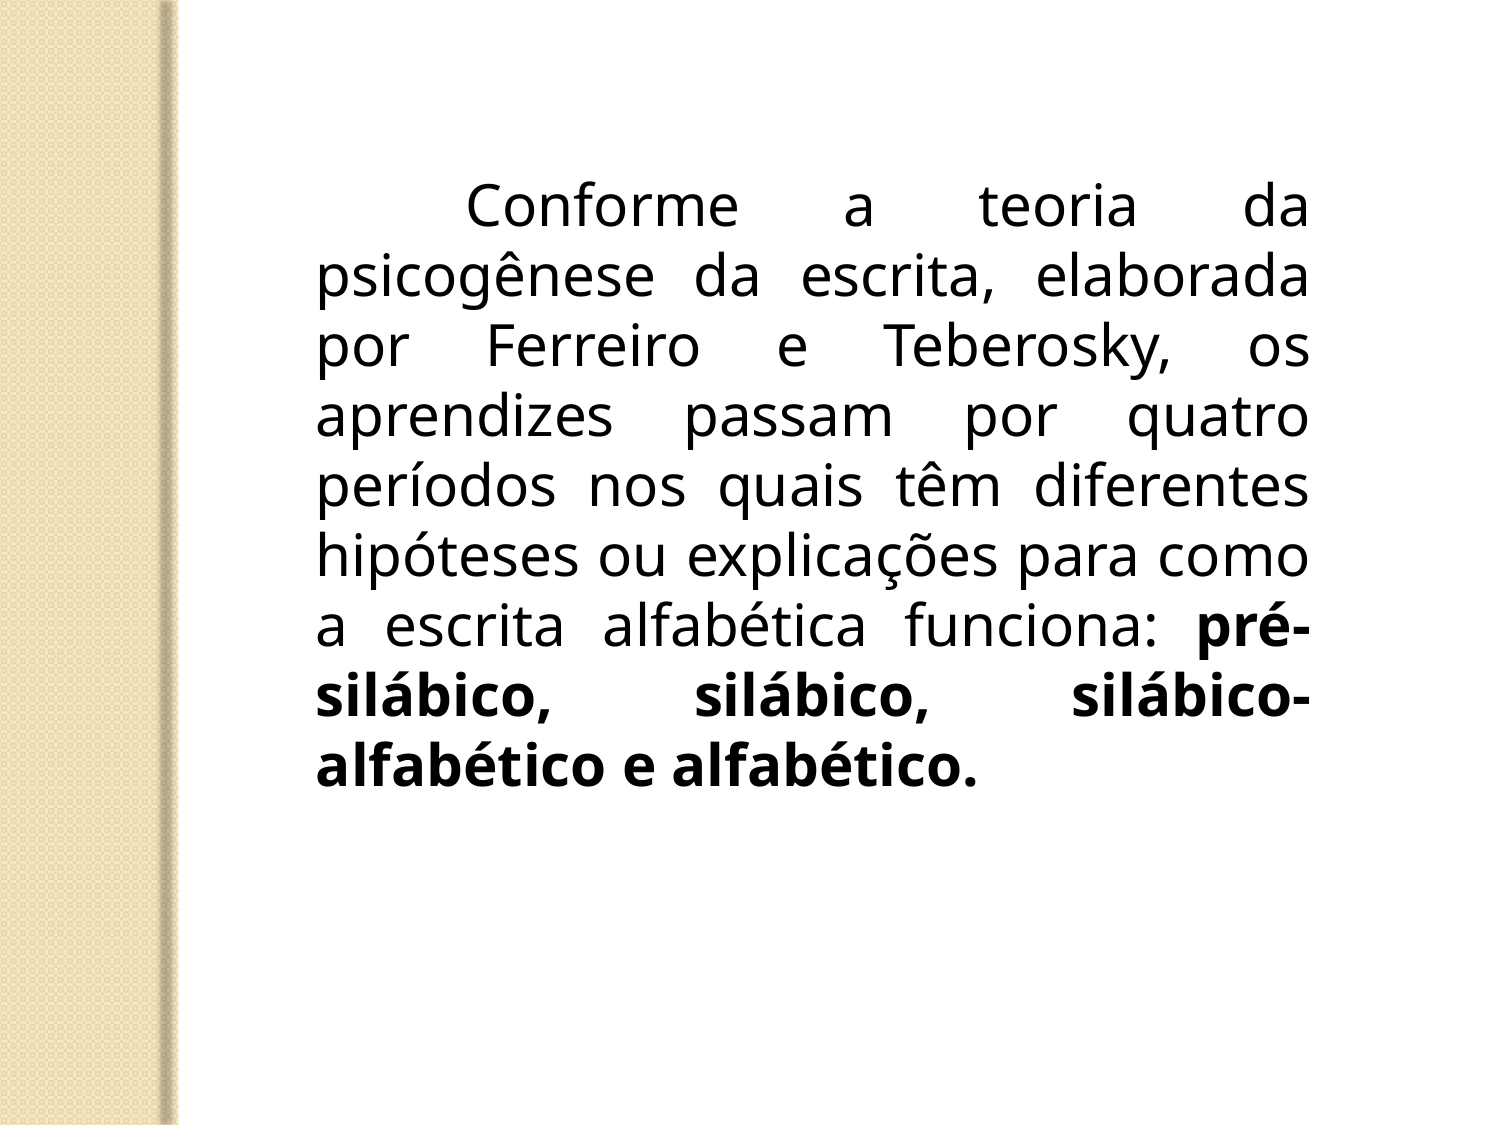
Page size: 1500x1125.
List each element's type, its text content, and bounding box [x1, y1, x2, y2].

text_box Conforme a teoria da psicogênese da escrita, elaborada por Ferreiro e Teberosky, os aprendizes passam por quatro períodos nos quais têm diferentes hipóteses ou explicações para como a escrita alfabética funciona: pré-silábico, silábico, silábico-alfabético e alfabético. [301, 160, 1326, 806]
picture [0, 0, 179, 1125]
